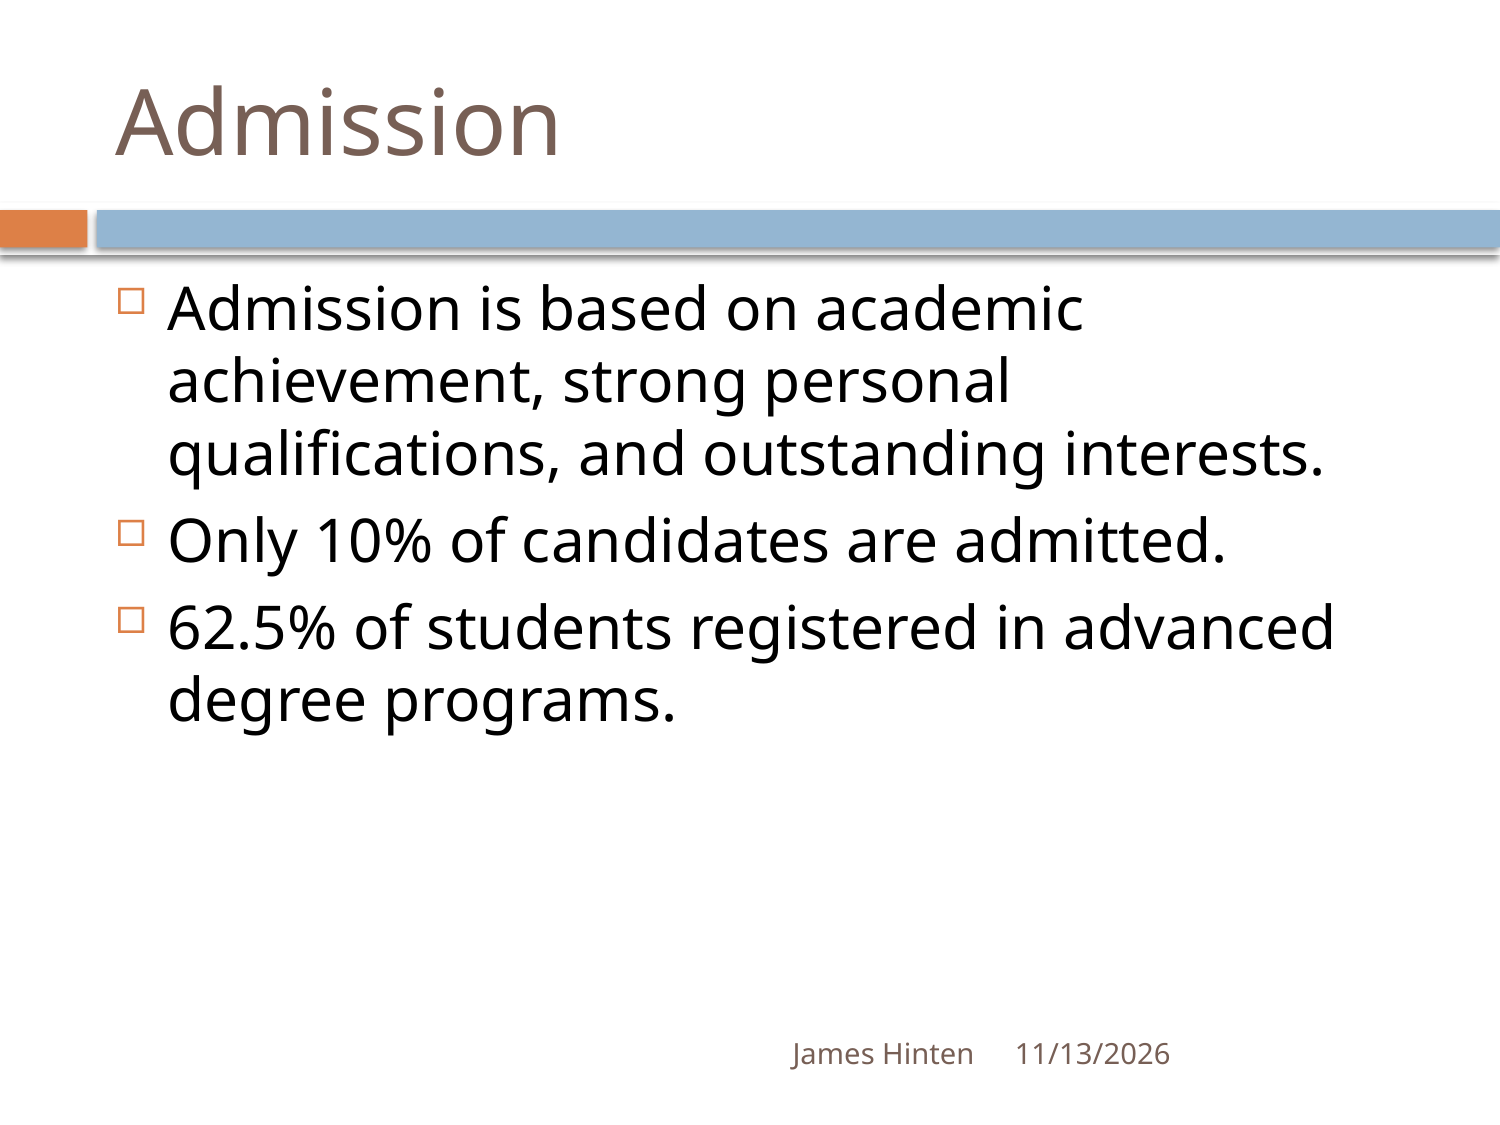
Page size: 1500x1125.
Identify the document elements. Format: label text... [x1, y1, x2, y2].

title Admission [100, 37, 1438, 200]
footer James Hinten [99, 1024, 990, 1085]
list Admission is based on academic achievement, strong personal qualifications, and outstanding interests. Only 10% of candidates are admitted. 62.5% of students registered in advanced degree programs. [100, 262, 1438, 1000]
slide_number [999, 1025, 1438, 1085]
